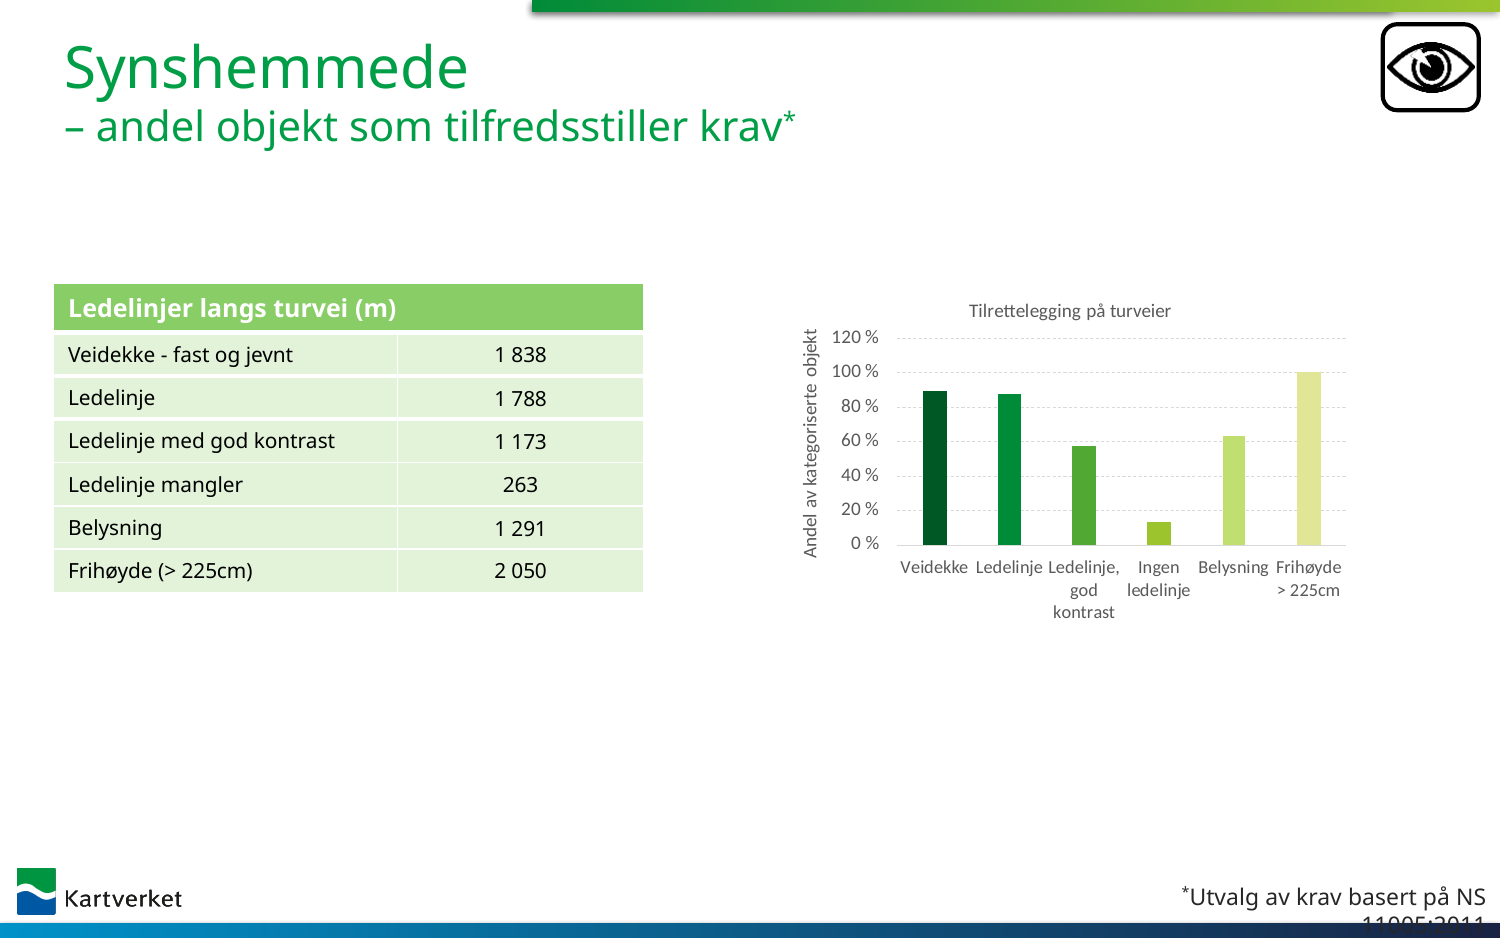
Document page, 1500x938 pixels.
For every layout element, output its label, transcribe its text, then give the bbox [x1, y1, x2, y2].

table_cell 1 838 [398, 335, 643, 374]
text_box Synshemmede – andel objekt som tilfredsstiller krav* [49, 24, 1431, 158]
table_cell Ledelinje med god kontrast [54, 421, 397, 462]
table_cell 263 [398, 463, 643, 505]
table_cell Frihøyde (> 225cm) [54, 550, 397, 592]
table_cell Ledelinje mangler [54, 463, 397, 505]
table_cell 2 050 [398, 550, 643, 592]
table_cell 1 291 [398, 507, 643, 548]
text_box *Utvalg av krav basert på NS 11005:2011 [1068, 873, 1500, 938]
table_cell Ledelinje [54, 378, 397, 417]
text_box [1382, 24, 1480, 111]
table_cell Belysning [54, 507, 397, 548]
table_cell Veidekke - fast og jevnt [54, 335, 397, 374]
table_cell 1 173 [398, 421, 643, 462]
table_cell 1 788 [398, 378, 643, 417]
table_header Ledelinjer langs turvei (m) [54, 284, 643, 330]
picture [791, 291, 1349, 630]
